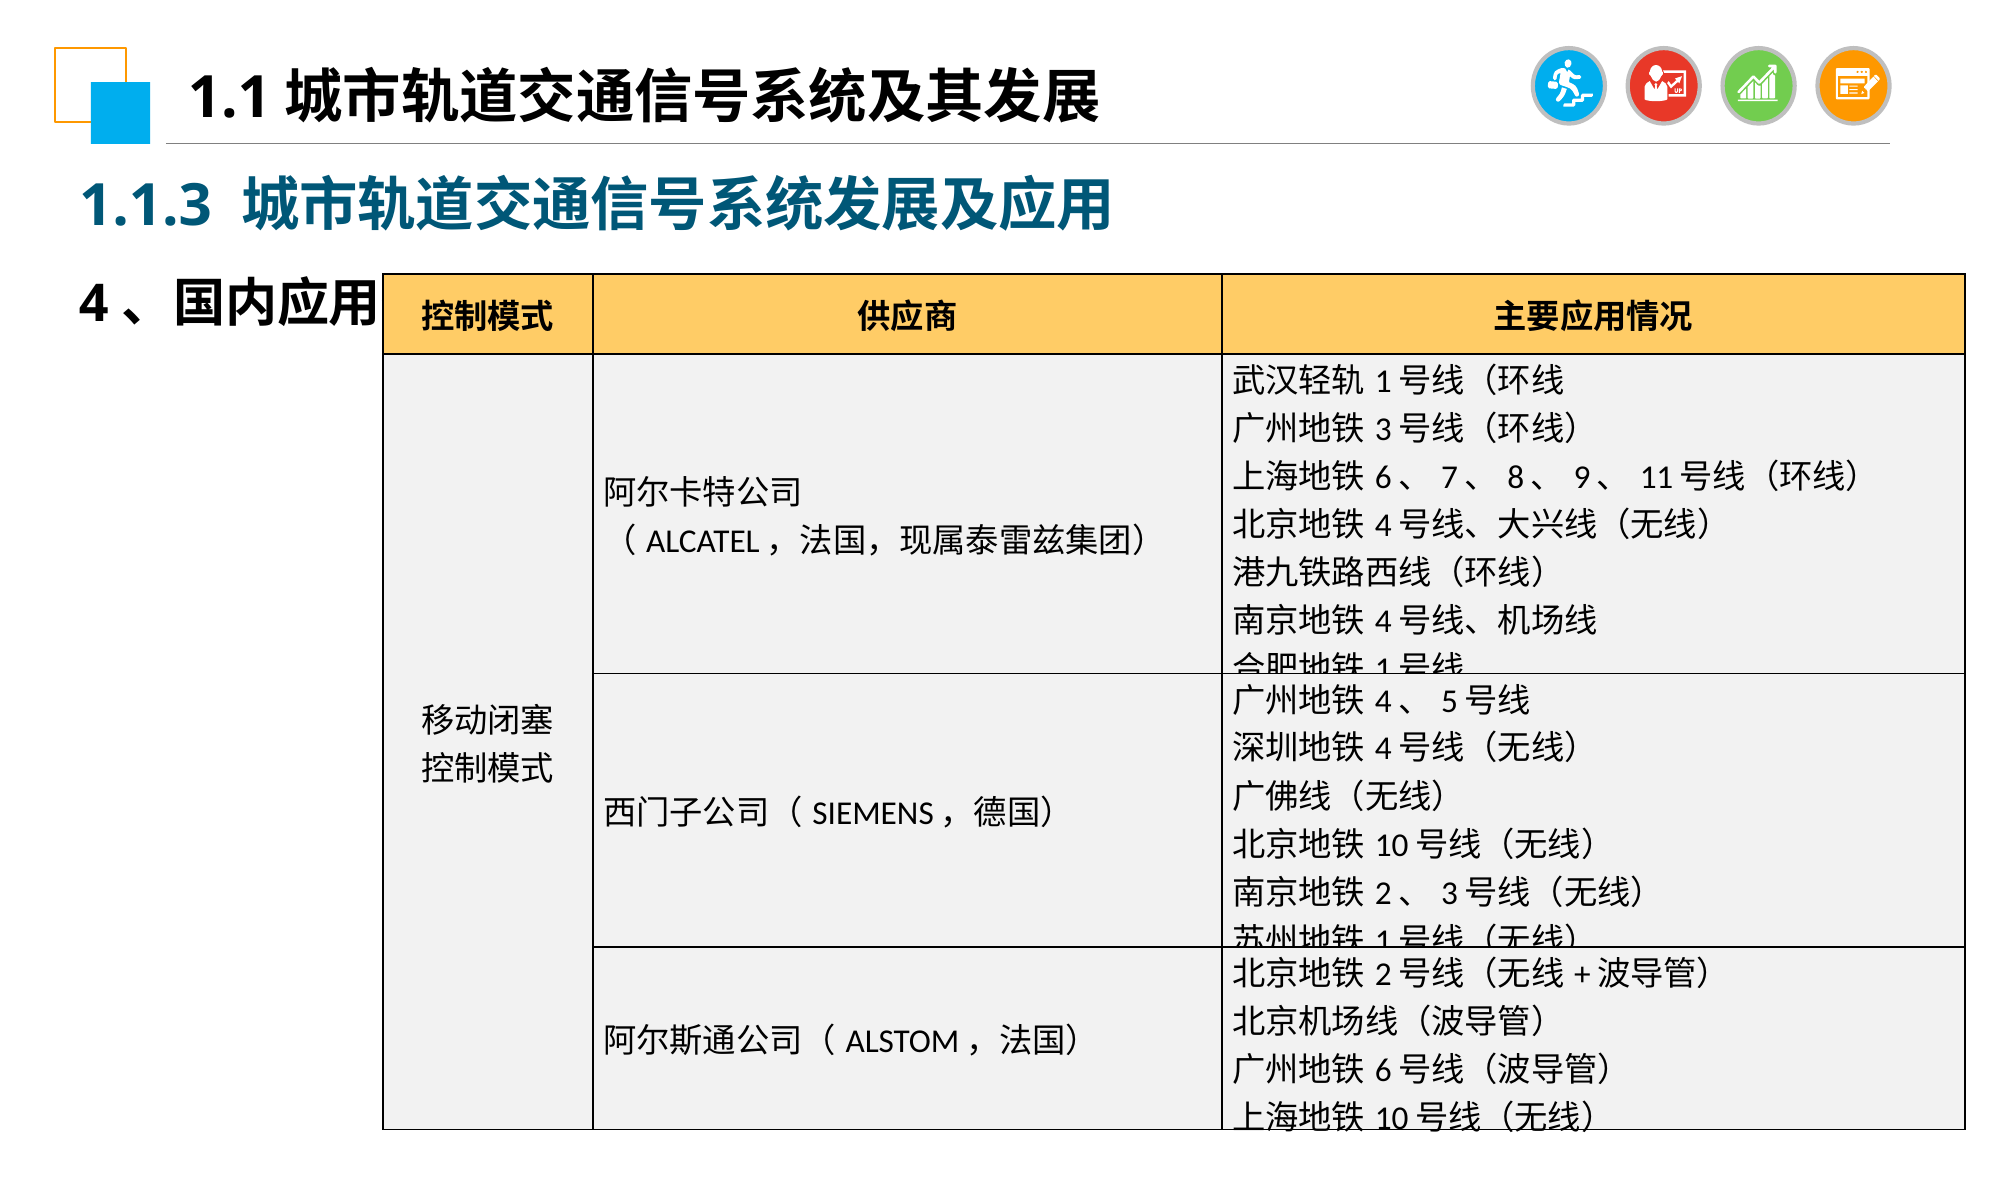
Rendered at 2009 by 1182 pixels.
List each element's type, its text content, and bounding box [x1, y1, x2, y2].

text_box 1.1城市轨道交通信号系统及其发展 [173, 51, 1116, 137]
table_header 主要应用情况 [1223, 275, 1964, 353]
table_header 供应商 [594, 275, 1221, 353]
table_cell 武汉轻轨1号线（环线 广州地铁3号线（环线） 上海地铁6、7、8、9、11号线（环线） 北京地铁4号线、大兴线（无线） 港九铁路西线（环线） 南京地铁4号线、机场线 合肥地铁1号线 [1223, 355, 1964, 673]
table_cell 阿尔卡特公司 （ALCATEL，法国，现属泰雷兹集团） [594, 355, 1221, 673]
text_box 4、国内应用情况 [64, 262, 500, 340]
table_cell 北京地铁2号线（无线+波导管） 北京机场线（波导管） 广州地铁6号线（波导管） 上海地铁10号线（无线） [1223, 948, 1964, 1129]
table_cell 广州地铁4、5号线 深圳地铁4号线（无线） 广佛线（无线） 北京地铁10号线（无线） 南京地铁2、3号线（无线） 苏州地铁1号线（无线） [1223, 674, 1964, 946]
table_cell 移动闭塞 控制模式 [384, 355, 592, 1129]
table_cell 阿尔斯通公司（ALSTOM，法国） [594, 948, 1221, 1129]
table_header 控制模式 [384, 275, 592, 353]
table_cell 西门子公司（SIEMENS，德国） [594, 674, 1221, 946]
text_box 1.1.3 城市轨道交通信号系统发展及应用 [58, 157, 1136, 248]
